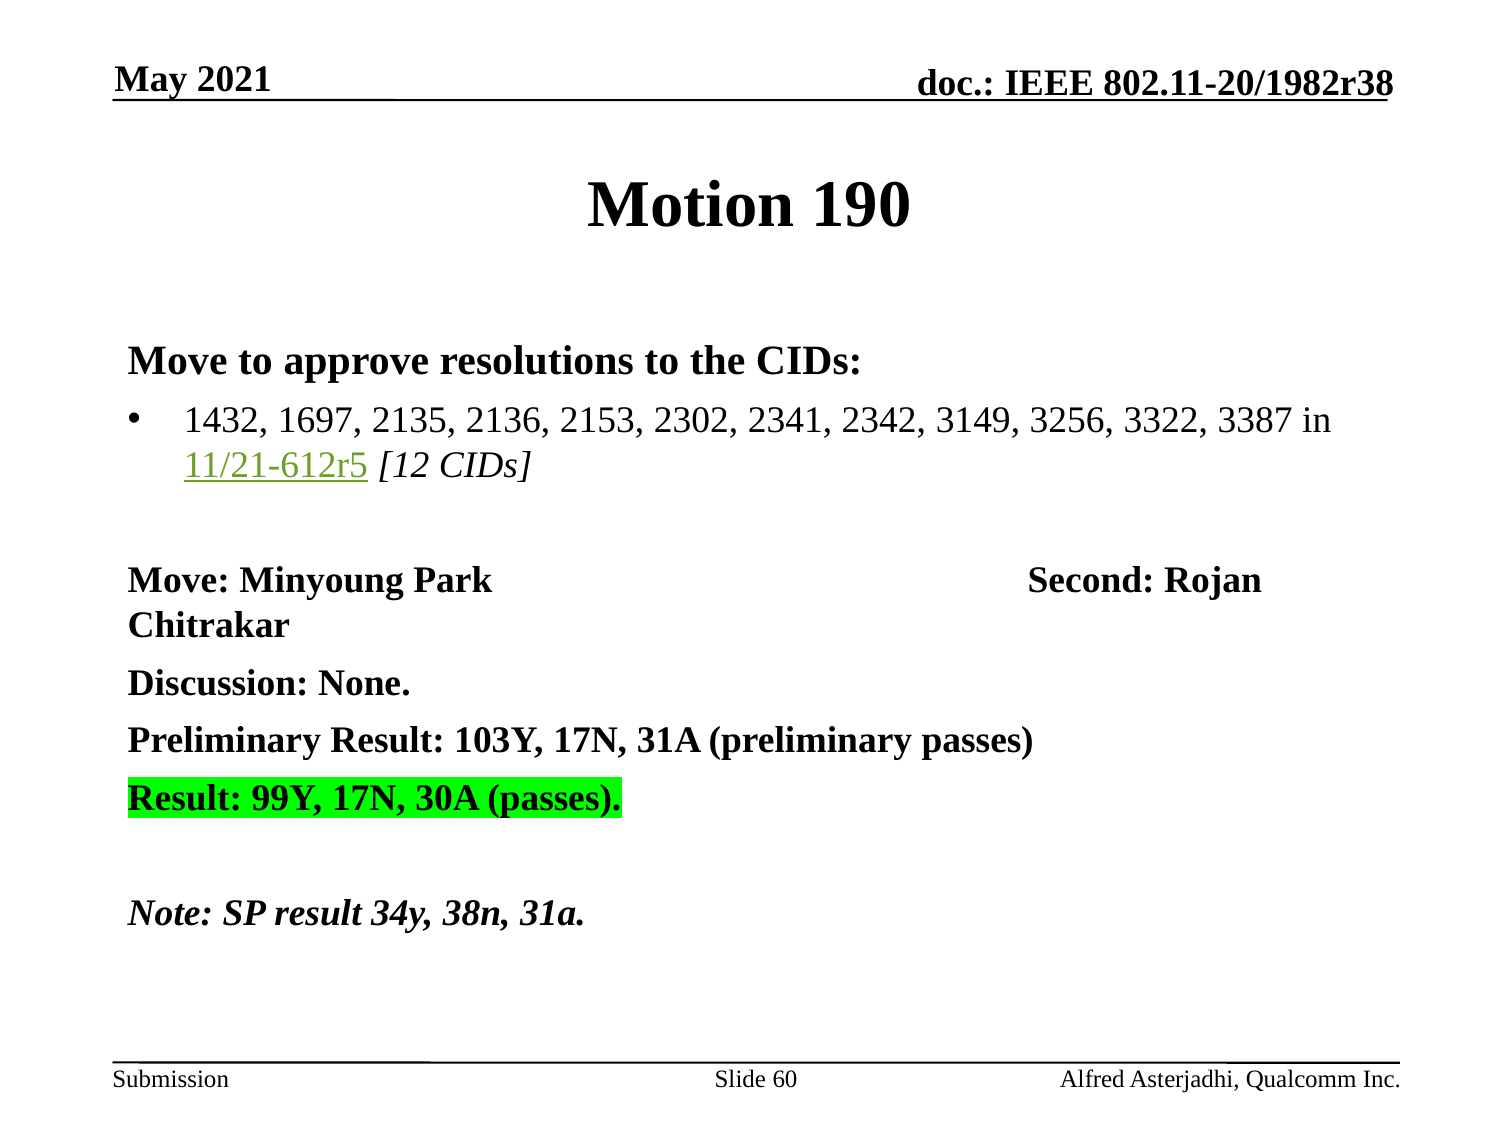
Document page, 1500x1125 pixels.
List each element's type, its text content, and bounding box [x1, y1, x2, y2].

list Move to approve resolutions to the CIDs: 1432, 1697, 2135, 2136, 2153, 2302, 2341, 2342, 3149, 3256, 3322, 3387 in 11/21-612r5 [12 CIDs] Move: Minyoung Park Second: Rojan Chitrakar Discussion: None. Preliminary Result: 103Y, 17N, 31A (preliminary passes) Result: 99Y, 17N, 30A (passes). Note: SP result 34y, 38n, 31a. [112, 324, 1388, 1000]
title Motion 190 [112, 112, 1388, 288]
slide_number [114, 54, 423, 100]
footer Alfred Asterjadhi, Qualcomm Inc. [878, 1061, 1402, 1093]
slide_number Slide 60 [712, 1061, 800, 1123]
